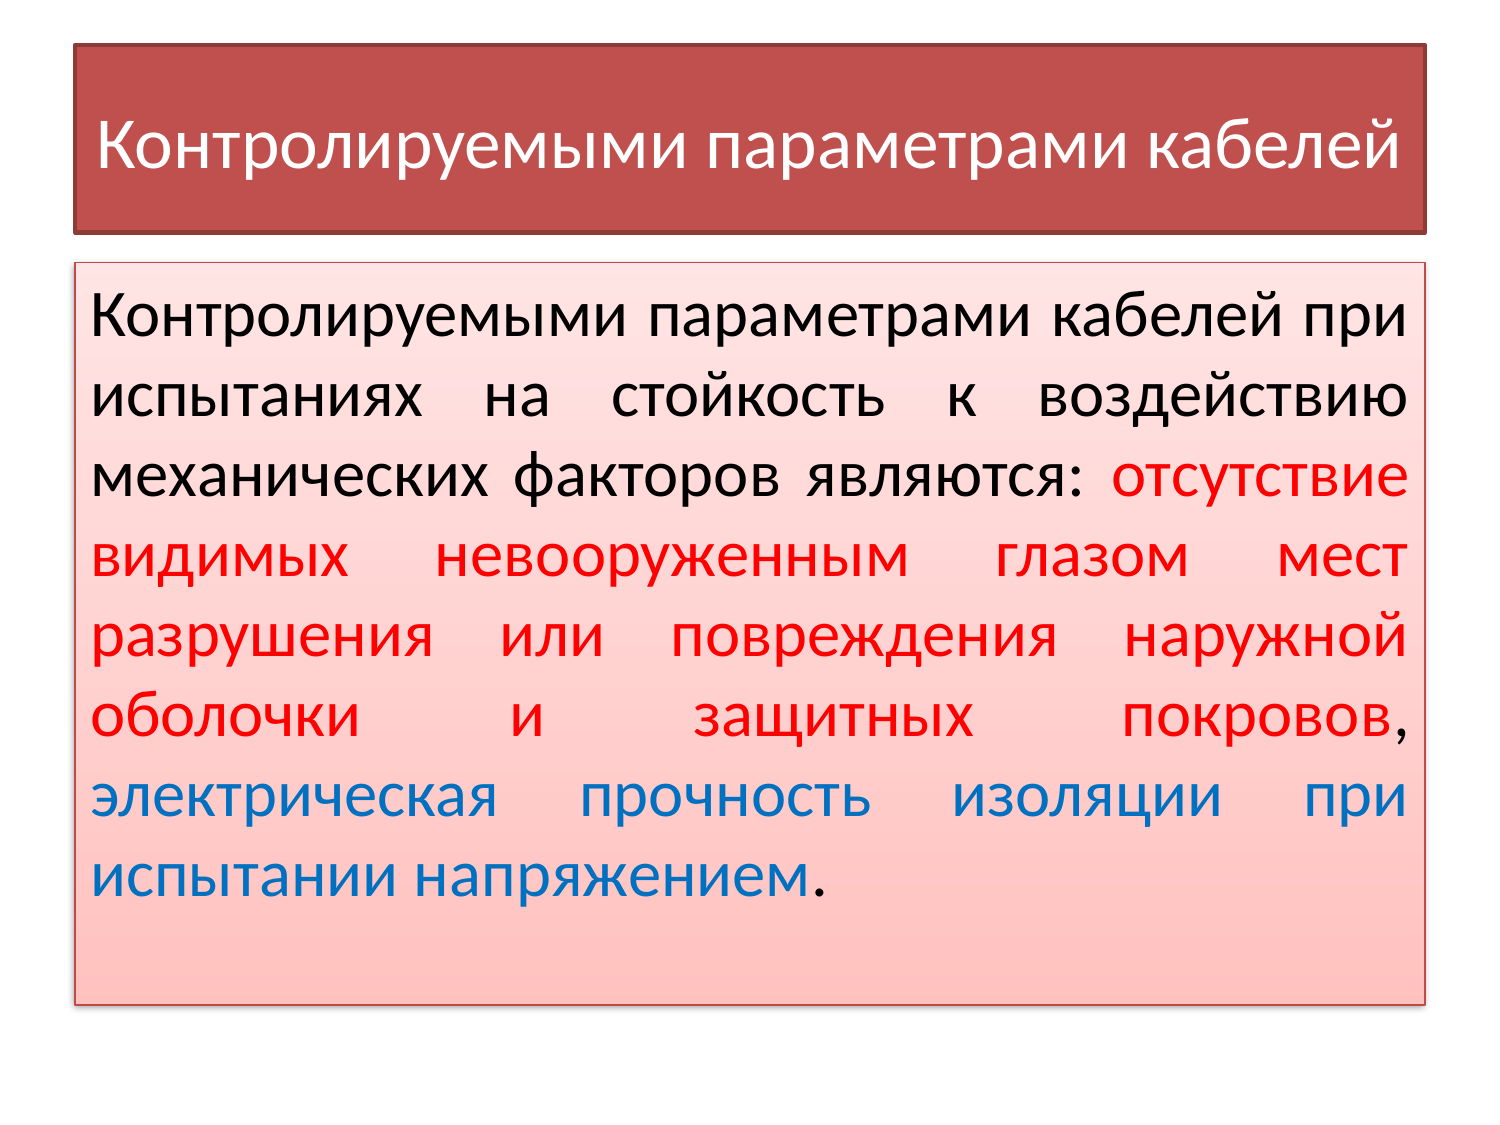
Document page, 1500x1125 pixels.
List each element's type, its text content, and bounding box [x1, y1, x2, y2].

title Контролируемыми параметрами кабелей [73, 43, 1427, 235]
list Контролируемыми параметрами кабелей при испытаниях на стойкость к воздействию механических факторов являются: отсутствие видимых невооруженным глазом мест разрушения или повреждения наружной оболочки и защитных покровов, электрическая прочность изоляции при испытании напряжением. [74, 262, 1426, 1006]
